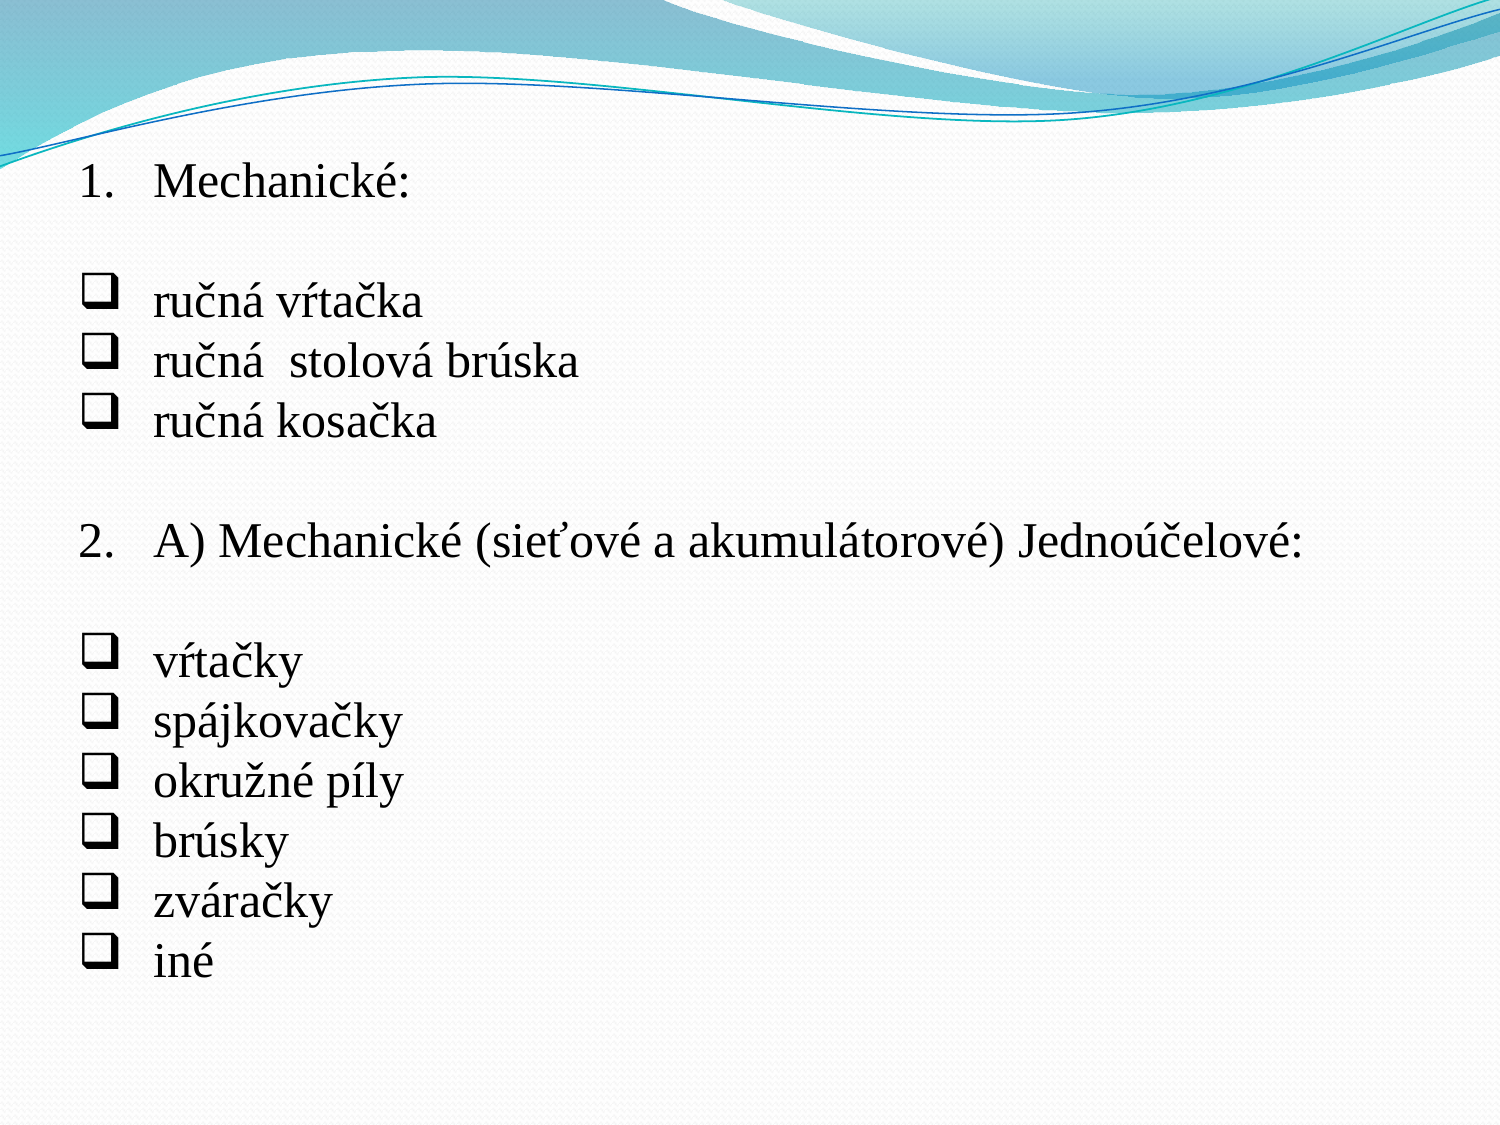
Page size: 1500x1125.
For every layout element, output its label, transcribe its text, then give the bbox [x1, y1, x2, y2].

text_box Mechanické: ručná vŕtačka ručná stolová brúska ručná kosačka A) Mechanické (sieťové a akumulátorové) Jednoúčelové: vŕtačky spájkovačky okružné píly brúsky zváračky iné [63, 140, 1321, 996]
